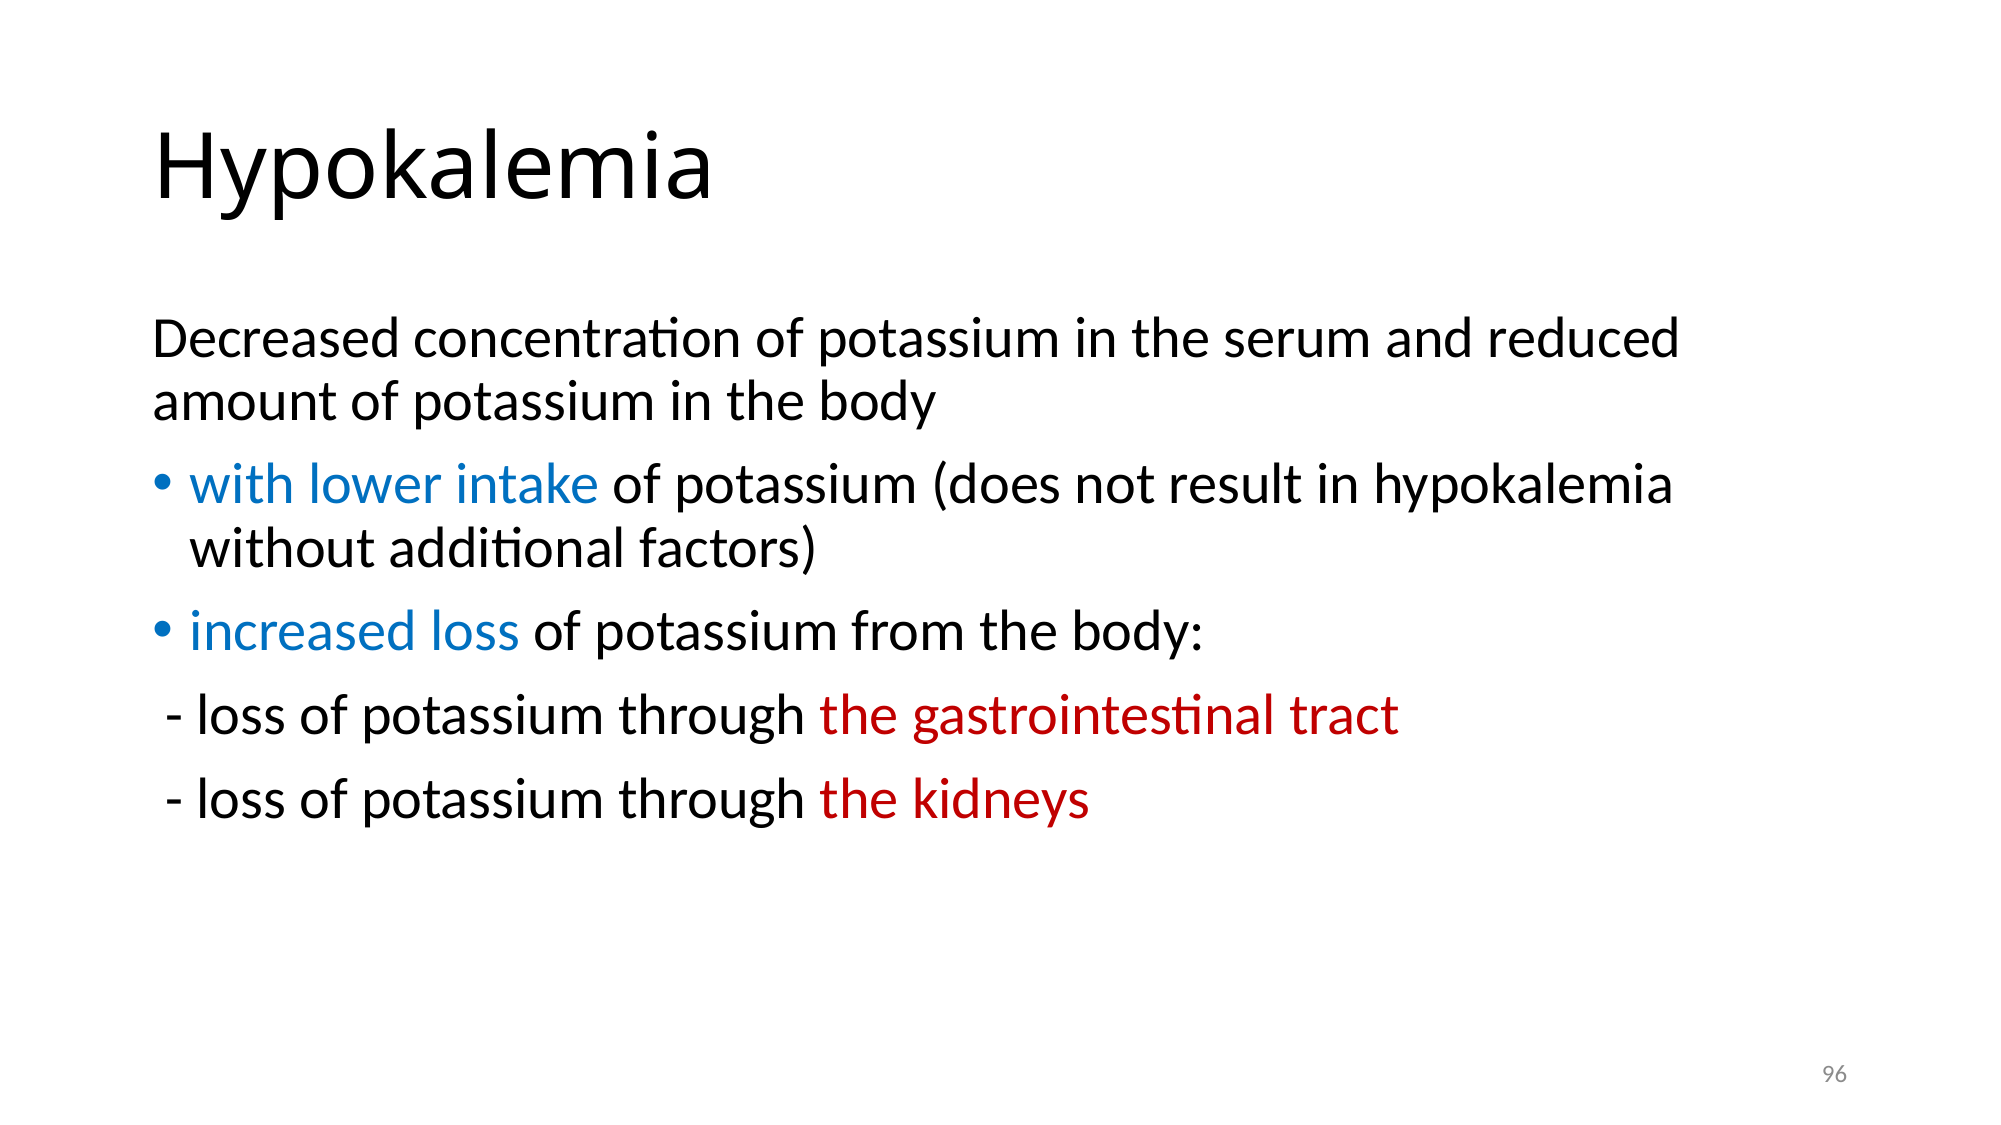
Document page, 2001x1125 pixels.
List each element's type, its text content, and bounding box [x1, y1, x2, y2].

slide_number 96 [1412, 1042, 1863, 1103]
title Hypokalemia [137, 59, 1863, 278]
list Decreased concentration of potassium in the serum and reduced amount of potassium in the body with lower intake of potassium (does not result in hypokalemia without additional factors) increased loss of potassium from the body: - loss of potassium through the gastrointestinal tract - loss of potassium through the kidneys [137, 299, 1863, 1014]
